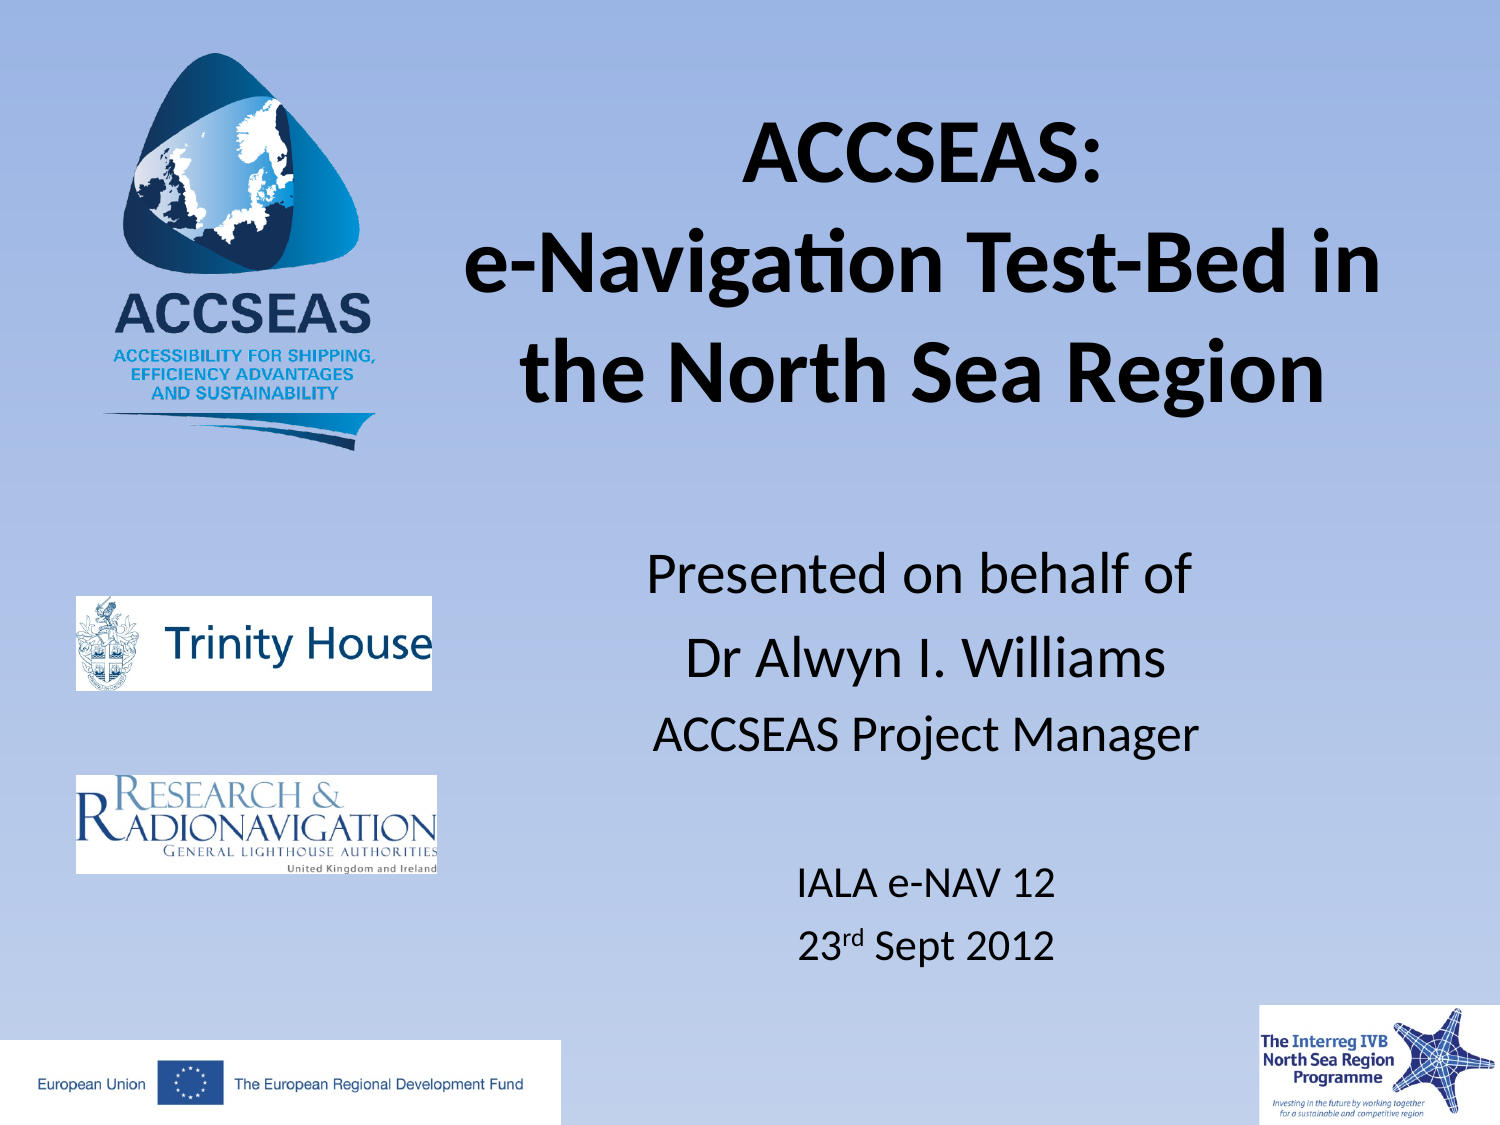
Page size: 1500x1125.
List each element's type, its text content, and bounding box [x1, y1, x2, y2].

picture [1259, 1005, 1500, 1125]
picture [0, 1040, 561, 1125]
subtitle Presented on behalf of Dr Alwyn I. Williams ACCSEAS Project Manager IALA e-NAV 12 23rd Sept 2012 [407, 527, 1446, 978]
picture [64, 762, 444, 882]
title ACCSEAS: e-Navigation Test-Bed in the North Sea Region [402, 60, 1444, 452]
picture [64, 585, 444, 705]
picture [100, 53, 376, 451]
